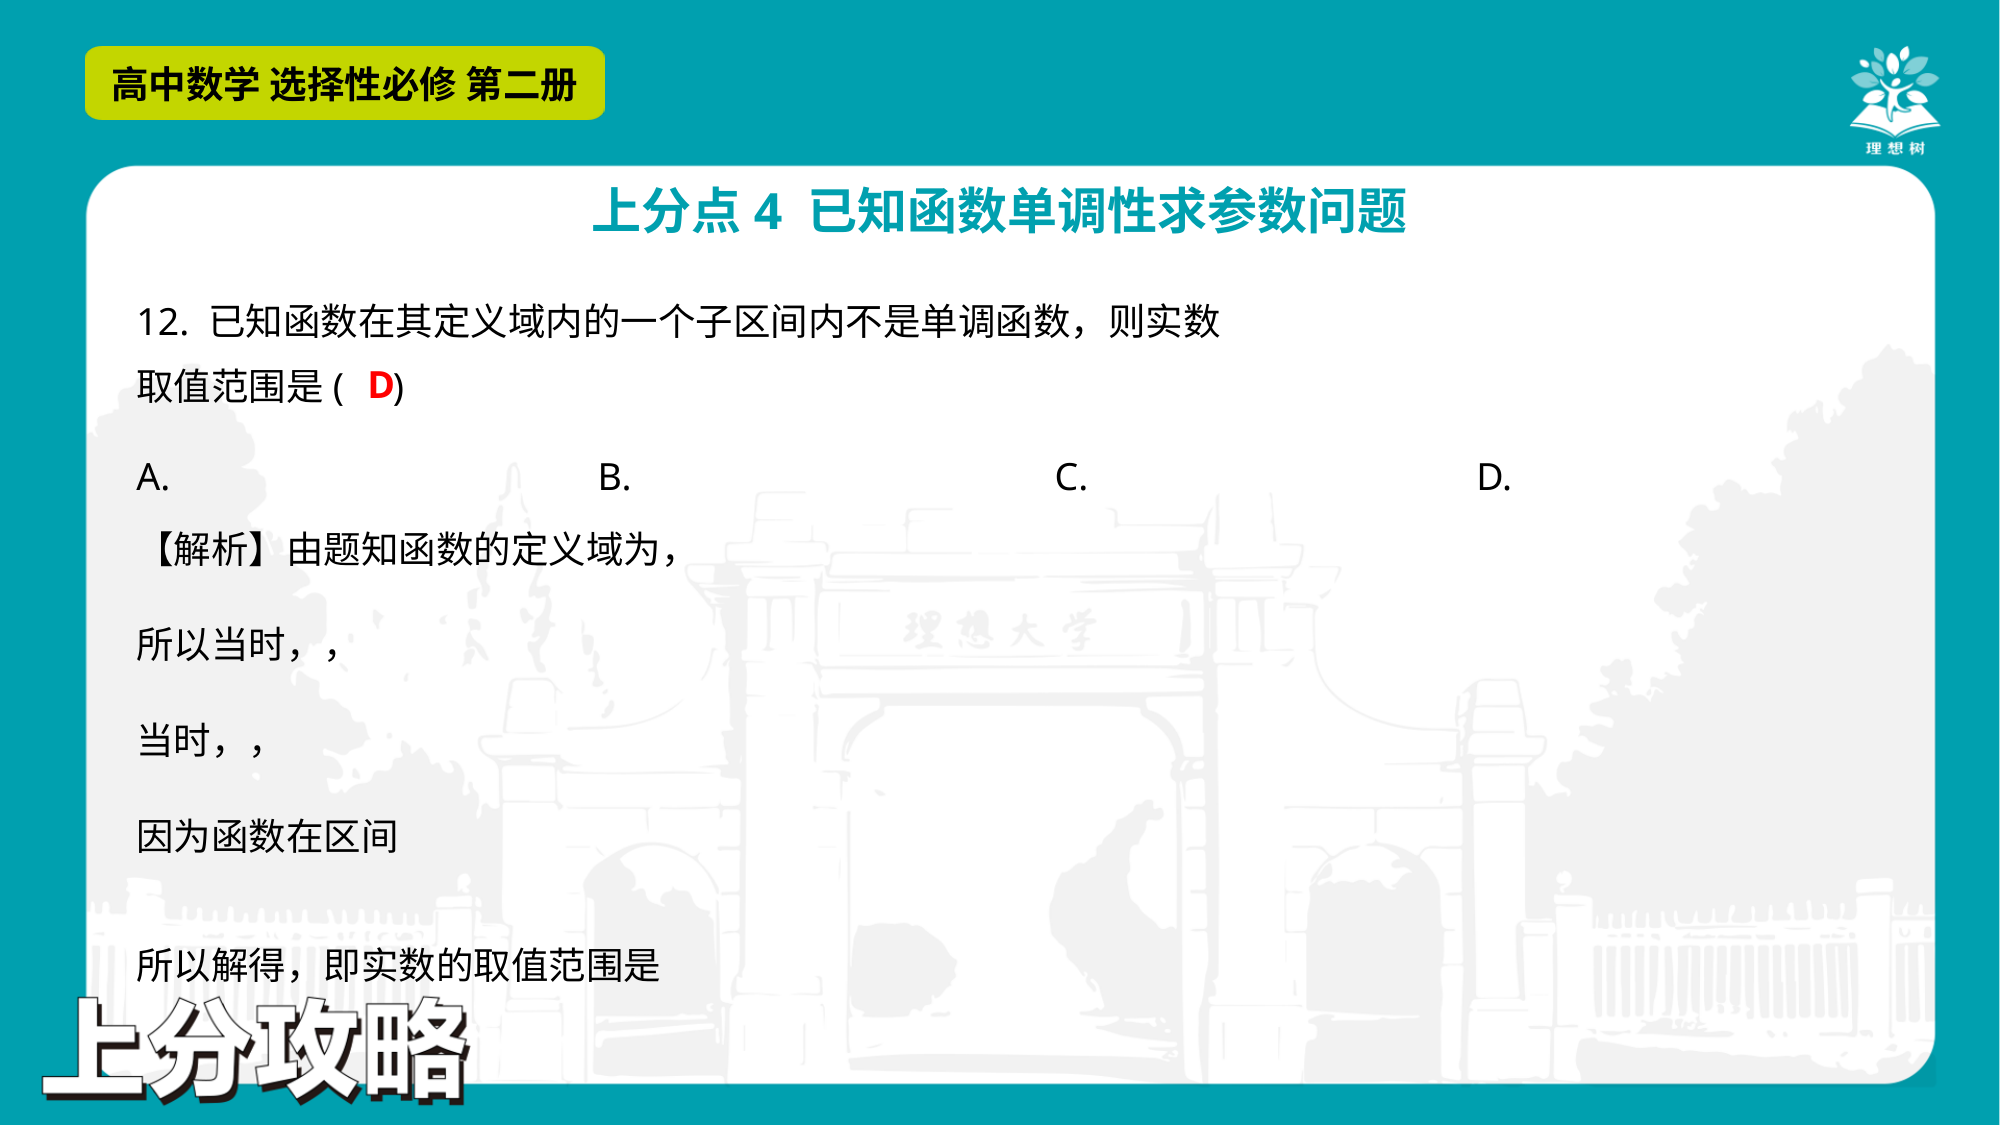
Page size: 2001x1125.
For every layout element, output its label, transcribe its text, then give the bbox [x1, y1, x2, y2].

text_box D [354, 341, 409, 400]
picture [0, 0, 2000, 1125]
